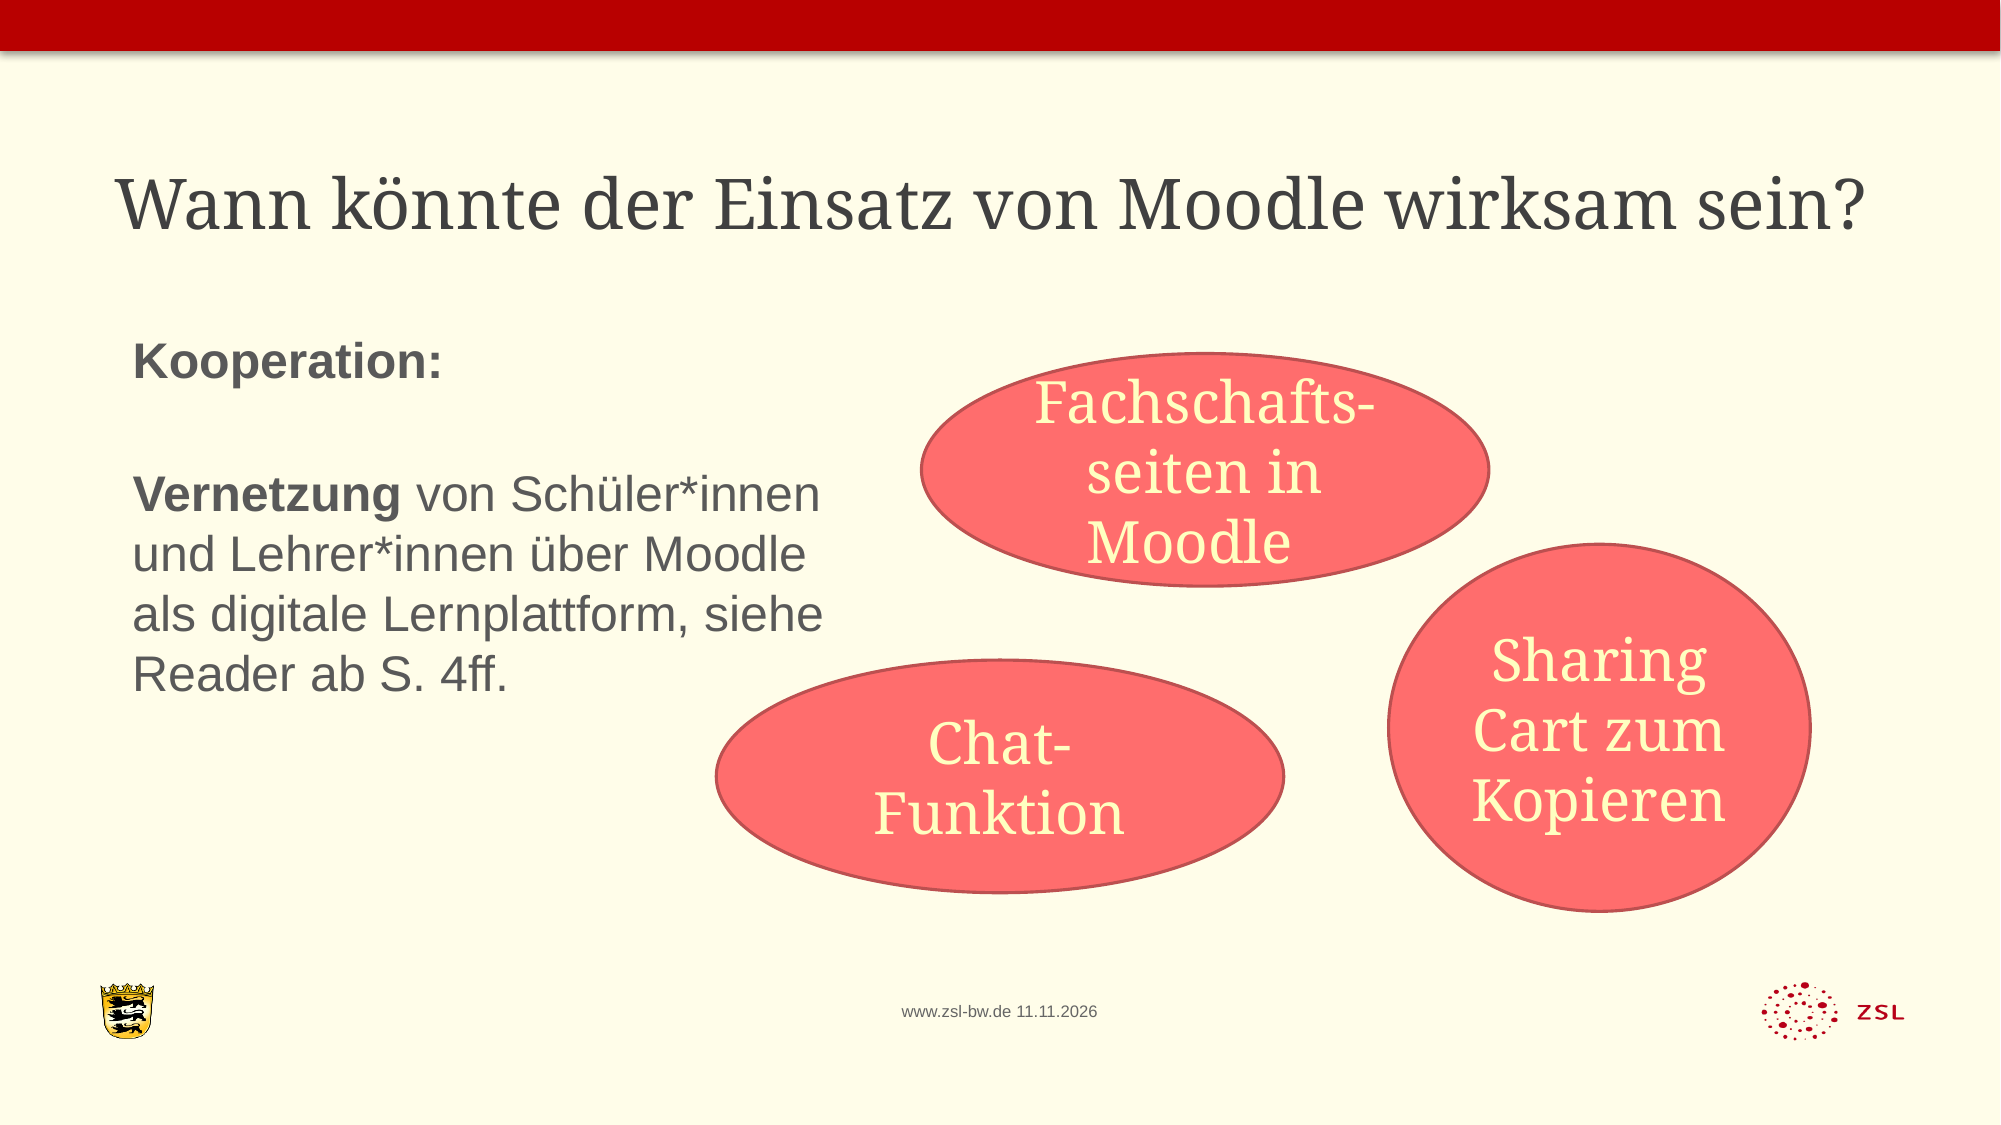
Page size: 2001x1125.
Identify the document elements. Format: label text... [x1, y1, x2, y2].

text_box Fachschafts-seiten in Moodle [919, 351, 1491, 588]
list Kooperation: Vernetzung von Schüler*innen und Lehrer*innen über Moodle als digitale Lernplattform, siehe Reader ab S. 4ff. [99, 321, 894, 983]
picture [98, 981, 156, 1041]
text_box Chat-Funktion [714, 658, 1286, 895]
text_box Sharing Cart zum Kopieren [1386, 542, 1812, 913]
title Wann könnte der Einsatz von Moodle wirksam sein? [99, 113, 1900, 289]
picture [1760, 981, 1905, 1041]
